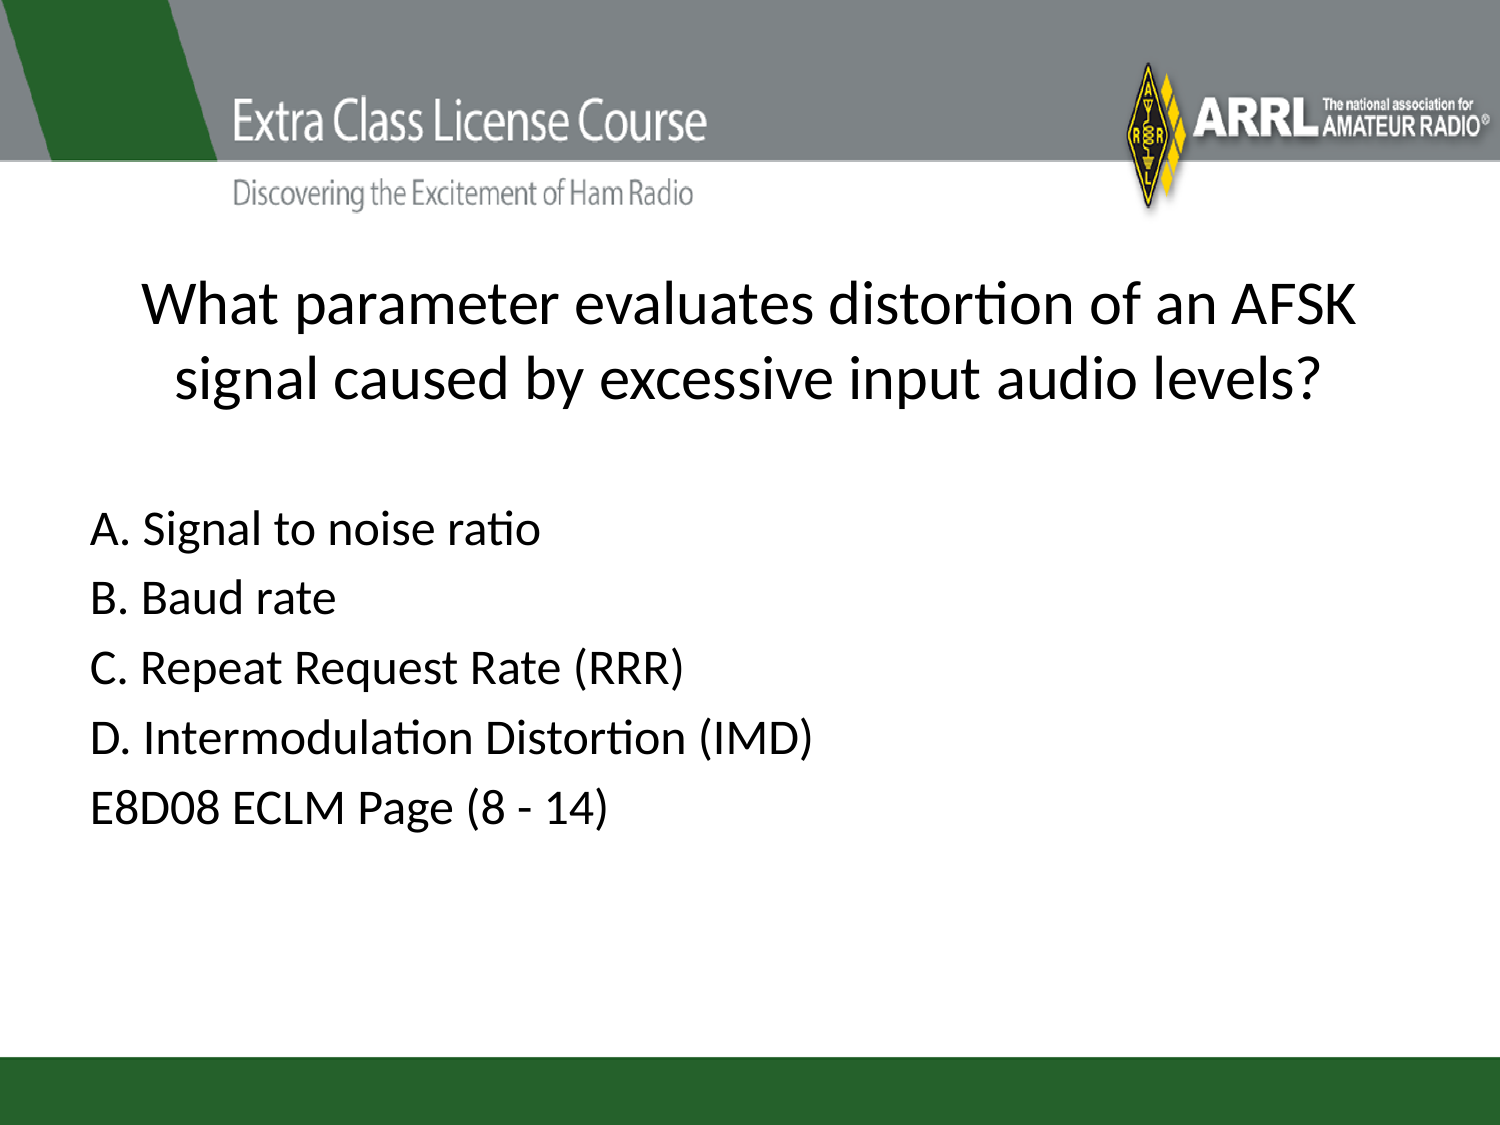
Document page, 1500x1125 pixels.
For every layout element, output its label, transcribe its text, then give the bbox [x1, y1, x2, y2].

title What parameter evaluates distortion of an AFSK signal caused by excessive input audio levels? [75, 254, 1425, 435]
list A. Signal to noise ratio B. Baud rate C. Repeat Request Rate (RRR) D. Intermodulation Distortion (IMD) E8D08 ECLM Page (8 - 14) [75, 487, 1425, 1005]
picture [0, 0, 1500, 1125]
